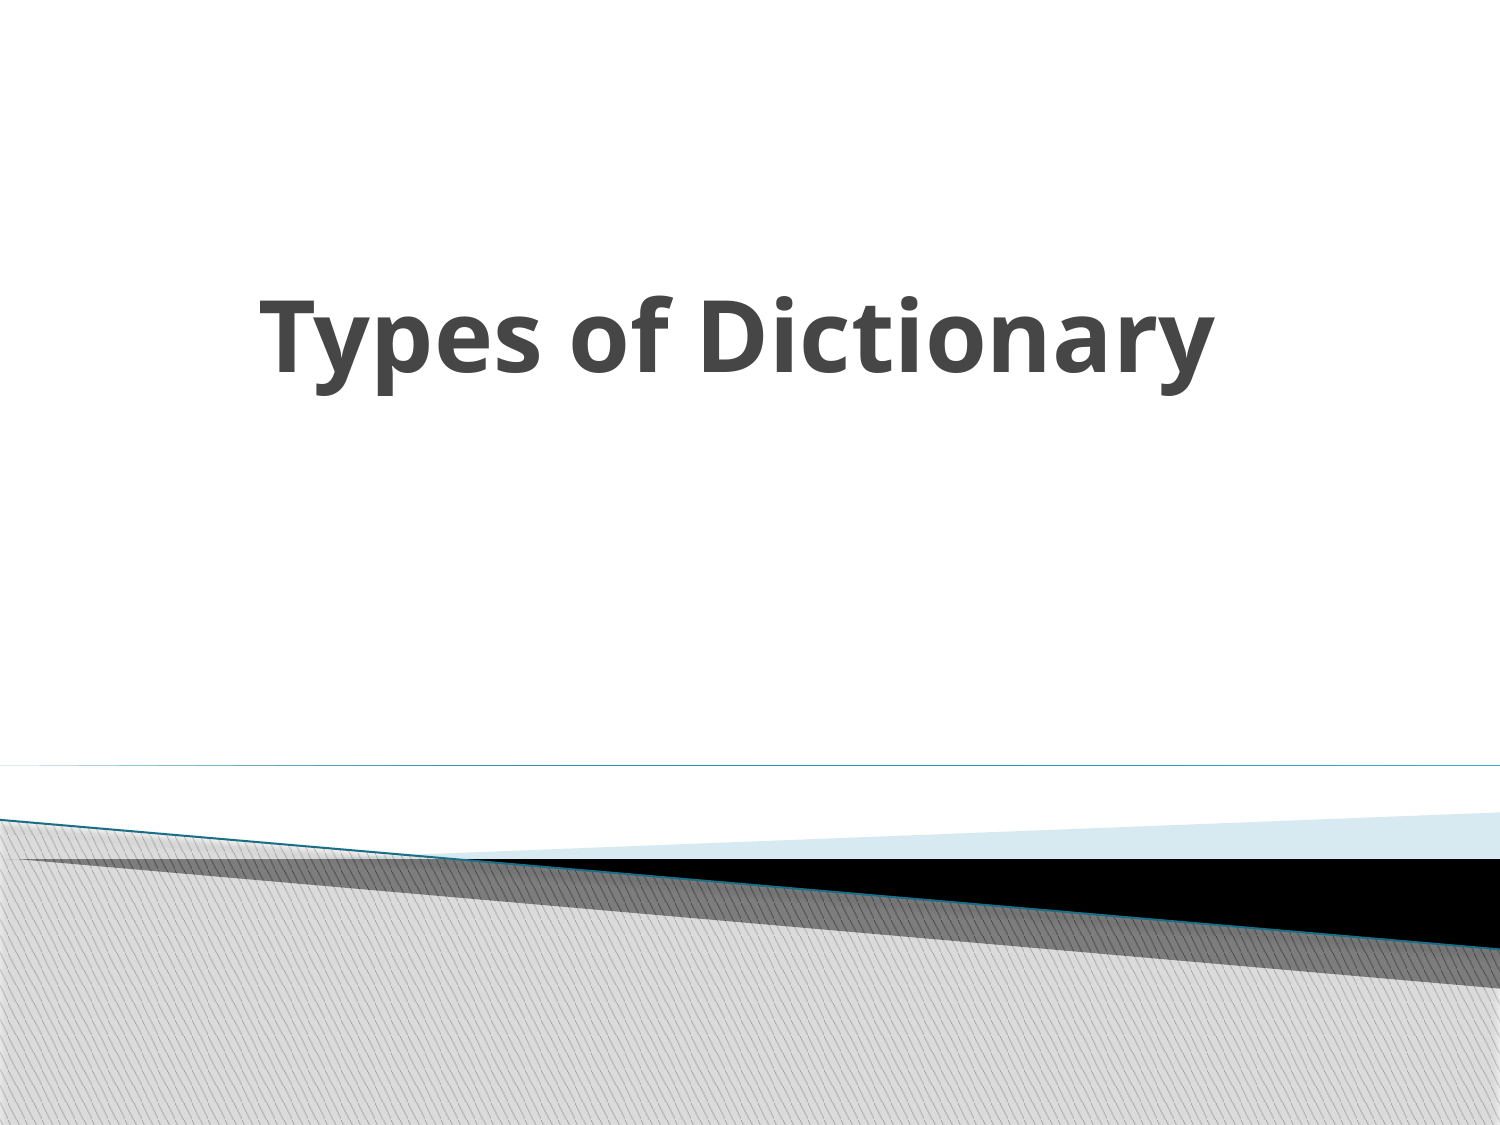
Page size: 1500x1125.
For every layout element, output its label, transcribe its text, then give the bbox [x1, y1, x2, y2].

title Types of Dictionary [99, 99, 1375, 400]
picture [5, 859, 1500, 989]
